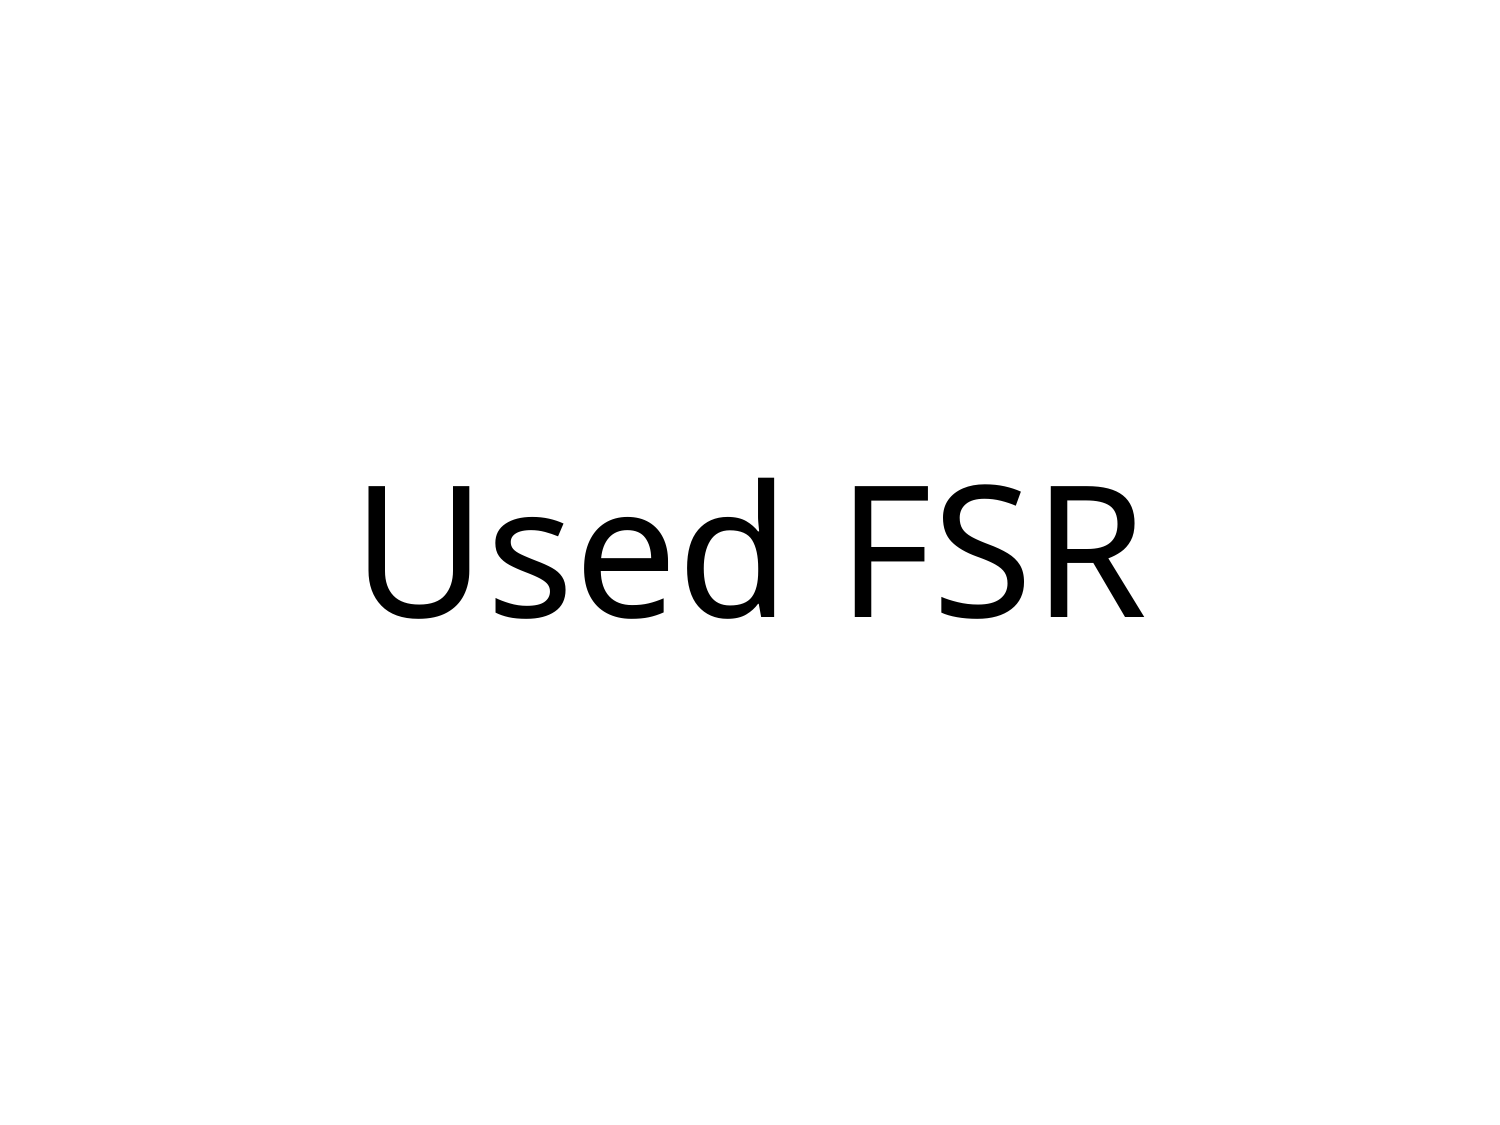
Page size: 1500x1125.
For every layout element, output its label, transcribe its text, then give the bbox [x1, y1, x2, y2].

title Used FSR [0, 450, 1500, 638]
